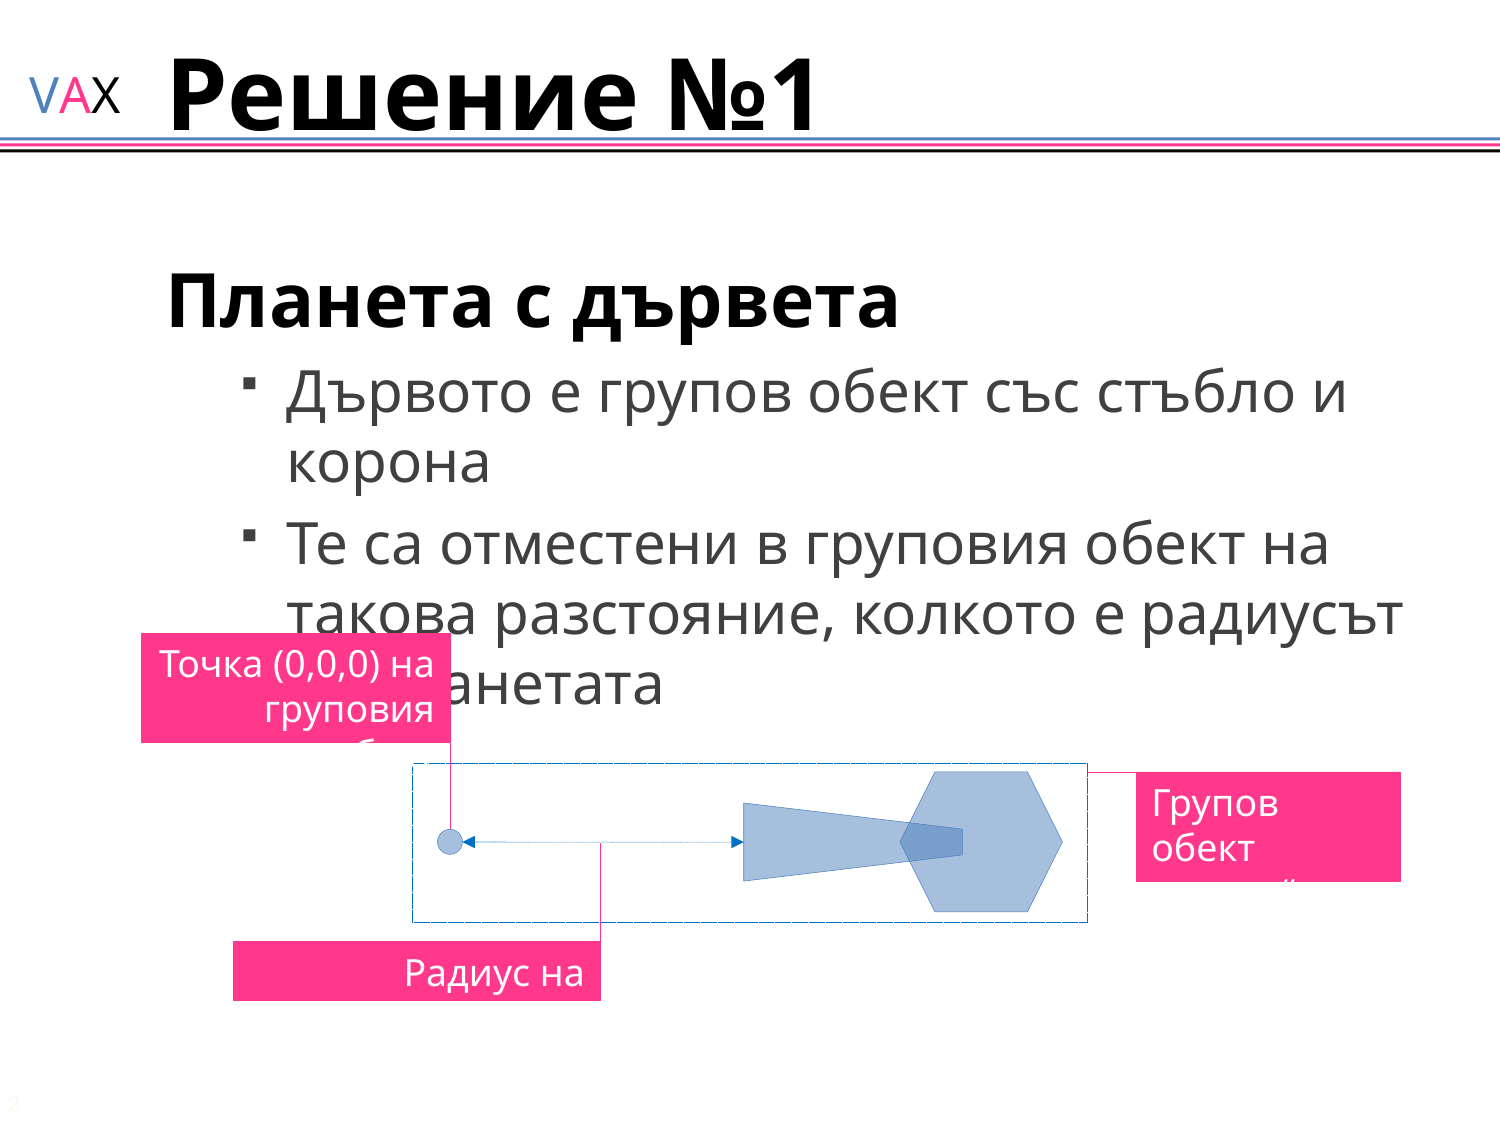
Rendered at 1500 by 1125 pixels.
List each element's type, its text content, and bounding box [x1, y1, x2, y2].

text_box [233, 842, 601, 1001]
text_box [141, 632, 451, 830]
text_box [435, 828, 465, 841]
title Решение №1 [0, 37, 1500, 144]
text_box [1087, 771, 1401, 882]
text_box [455, 761, 1089, 924]
list Планета с дървета Дървото е групов обект със стъбло и корона Те са отместени в груповия обект на такова разстояние, колкото е радиусът на планетата [150, 200, 1488, 1113]
